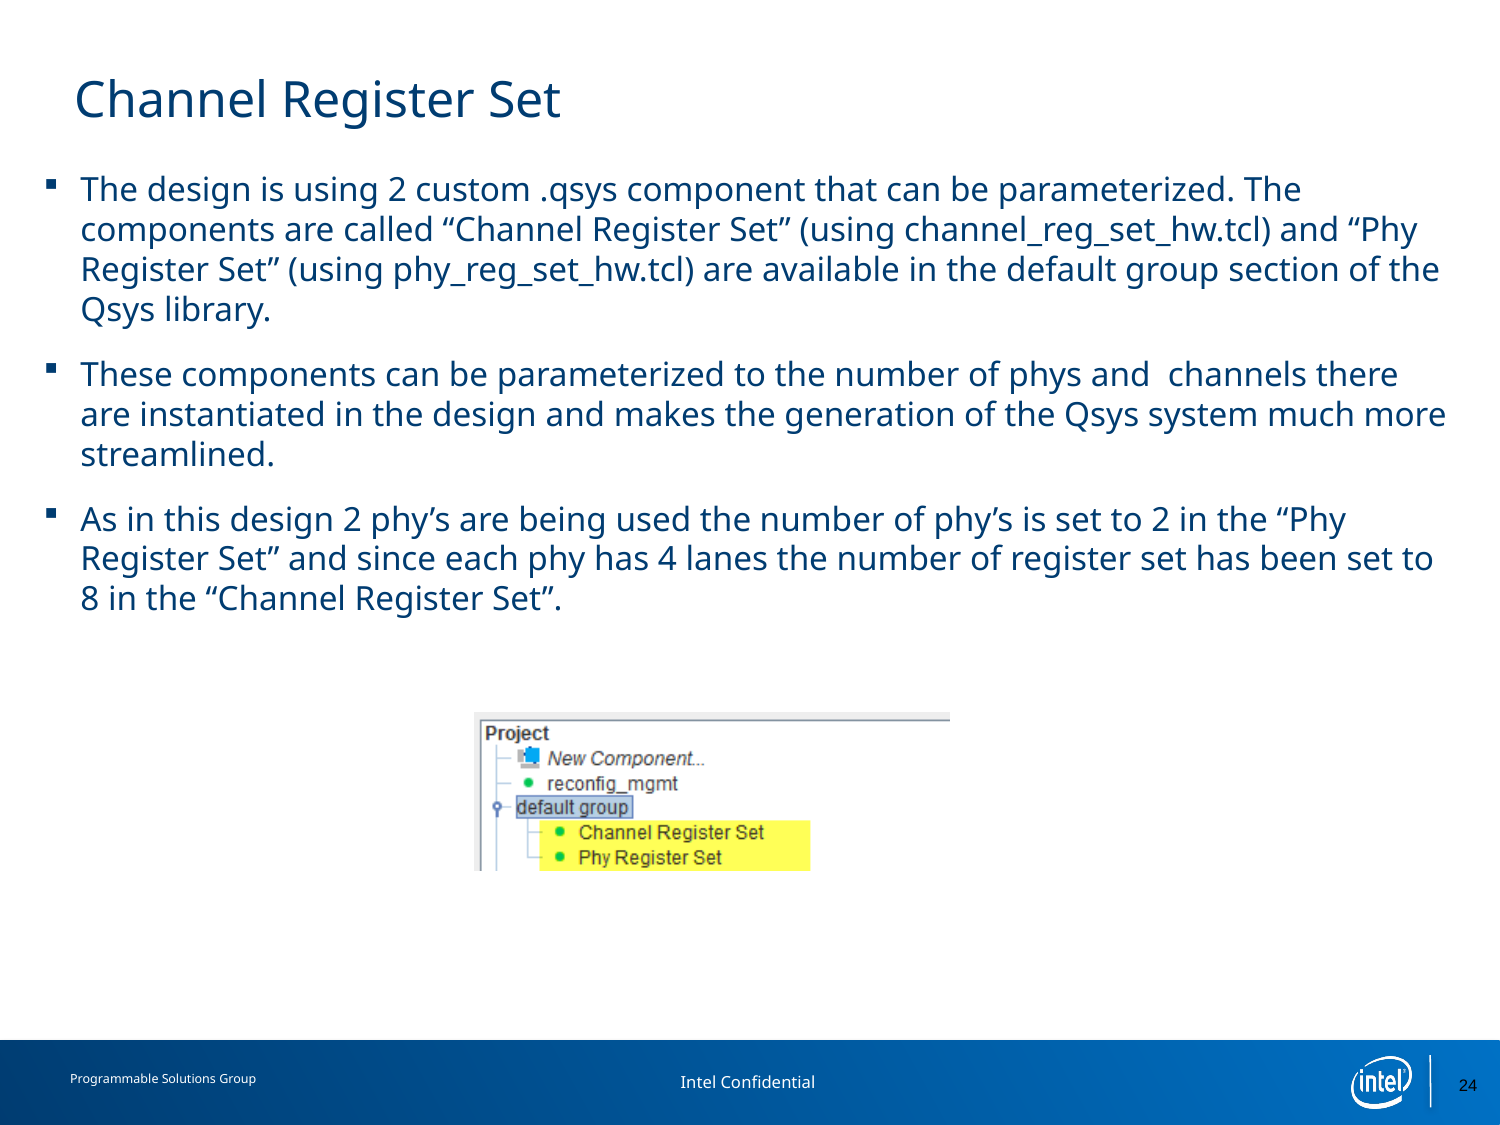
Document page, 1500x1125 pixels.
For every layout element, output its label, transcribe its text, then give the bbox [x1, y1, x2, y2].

list The design is using 2 custom .qsys component that can be parameterized. The components are called “Channel Register Set” (using channel_reg_set_hw.tcl) and “Phy Register Set” (using phy_reg_set_hw.tcl) are available in the default group section of the Qsys library. These components can be parameterized to the number of phys and channels there are instantiated in the design and makes the generation of the Qsys system much more streamlined. As in this design 2 phy’s are being used the number of phy’s is set to 2 in the “Phy Register Set” and since each phy has 4 lanes the number of register set has been set to 8 in the “Channel Register Set”. [43, 168, 1456, 978]
picture [474, 712, 951, 871]
slide_number 24 [1127, 1055, 1478, 1116]
title Channel Register Set [74, 67, 1425, 168]
